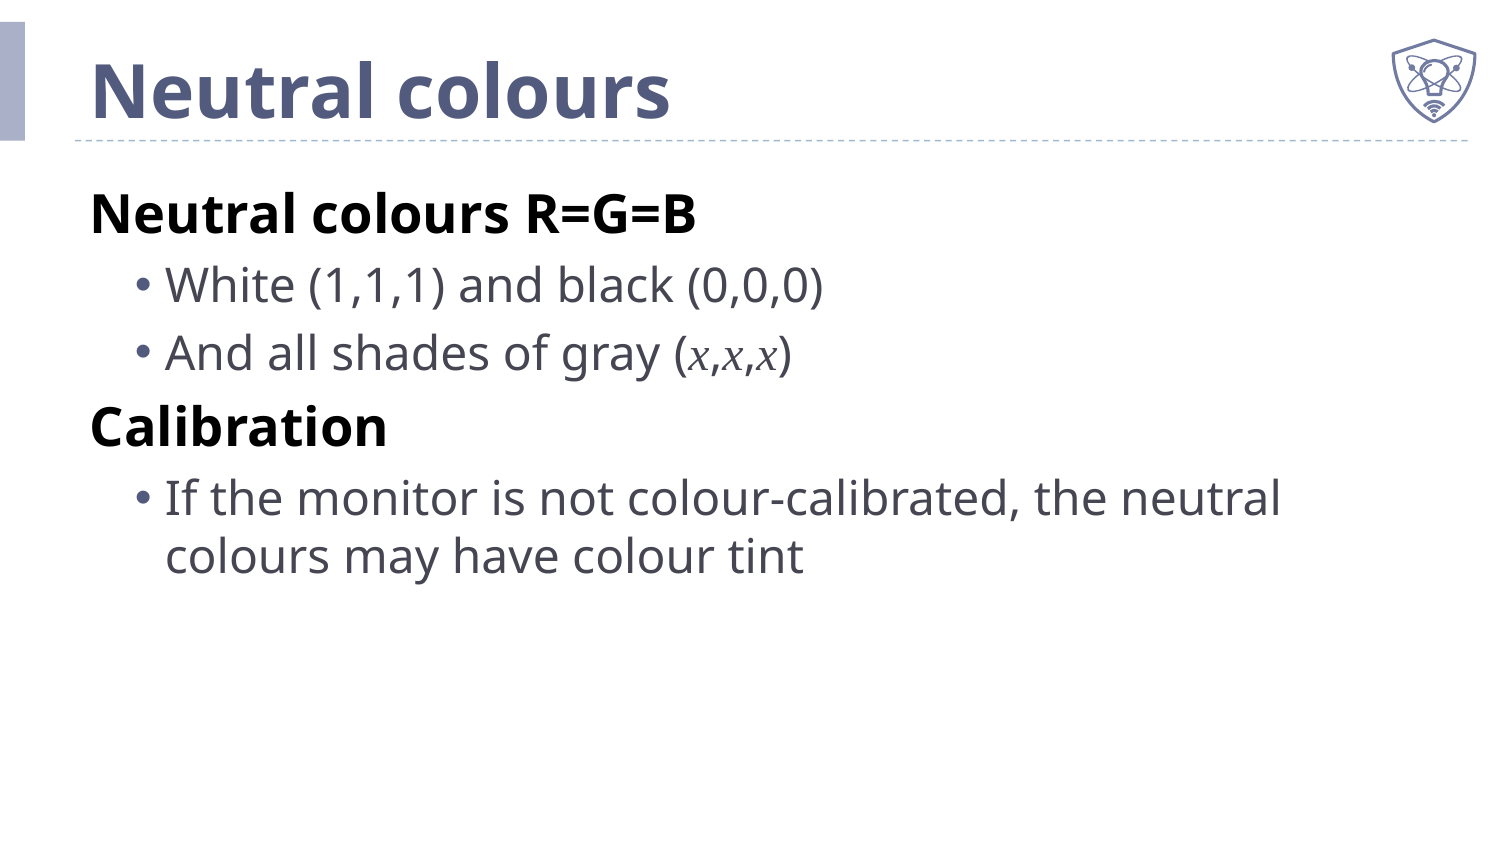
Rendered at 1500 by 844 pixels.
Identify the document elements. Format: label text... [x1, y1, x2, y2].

list Neutral colours R=G=B White (1,1,1) and black (0,0,0) And all shades of gray (x,x,x) Calibration If the monitor is not colour-calibrated, the neutral colours may have colour tint [75, 171, 1475, 835]
title Neutral colours [75, 18, 1475, 141]
